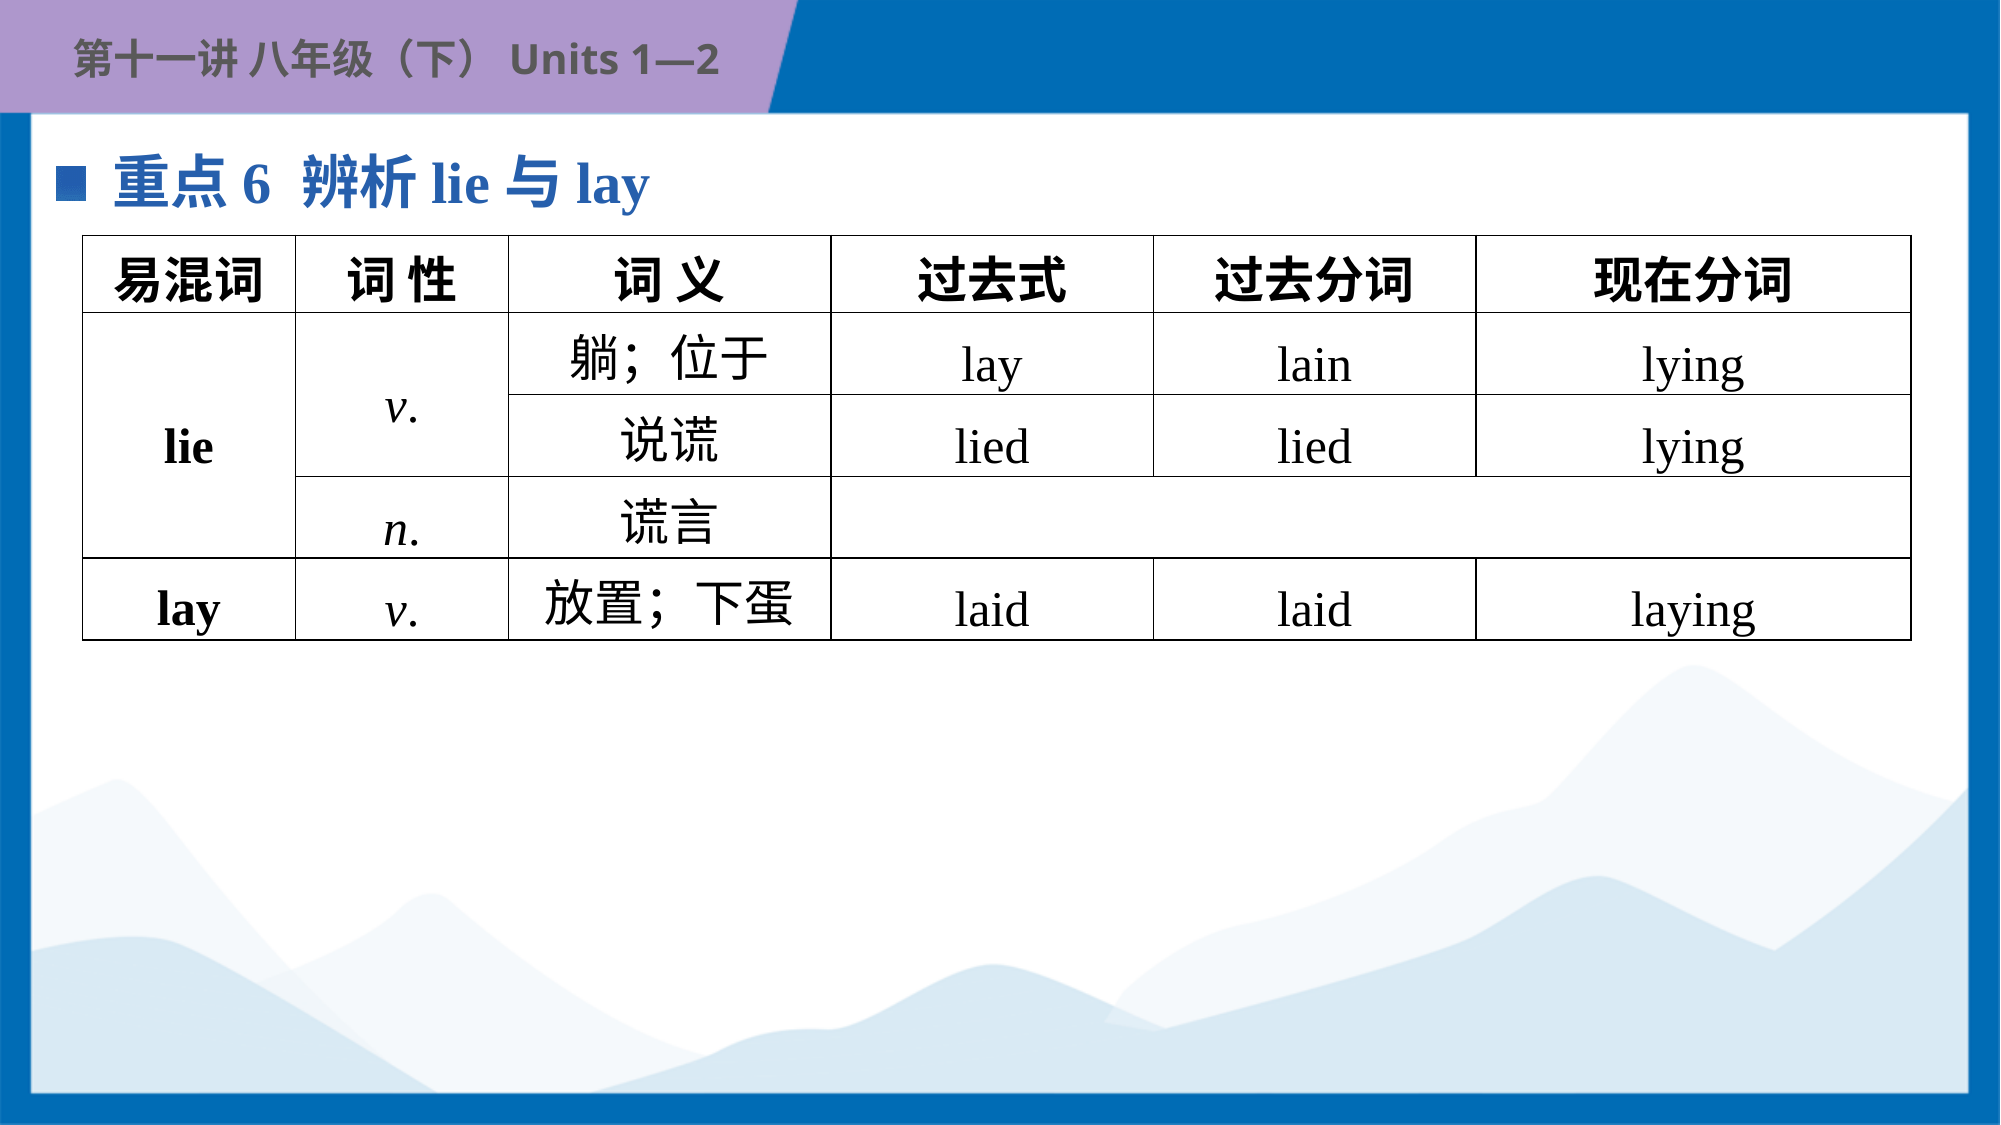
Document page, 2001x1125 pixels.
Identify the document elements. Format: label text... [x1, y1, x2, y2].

table_cell 谎言 [509, 477, 830, 557]
table_cell lied [1154, 395, 1475, 476]
table_header 词 义 [509, 236, 830, 312]
table_cell laid [832, 559, 1153, 639]
table_cell 放置；下蛋 [509, 559, 830, 639]
table_cell [832, 477, 1910, 557]
table_header 词 性 [296, 236, 508, 312]
table_cell 躺；位于 [509, 313, 830, 394]
table_cell laid [1154, 559, 1475, 639]
table_header 易混词 [83, 236, 295, 312]
table_cell v. [296, 559, 508, 639]
table_cell n. [296, 477, 508, 557]
table_cell lay [83, 559, 295, 639]
table_header 过去式 [832, 236, 1153, 312]
table_cell lying [1477, 395, 1910, 476]
table_cell laying [1477, 559, 1910, 639]
picture [0, 0, 2000, 1125]
table_cell lay [832, 313, 1153, 394]
table_cell 说谎 [509, 395, 830, 476]
table_cell lying [1477, 313, 1910, 394]
table_header 过去分词 [1154, 236, 1475, 312]
table_cell lied [832, 395, 1153, 476]
table_header 现在分词 [1477, 236, 1910, 312]
table_cell v. [296, 313, 508, 476]
text_box 重点6 辨析lie与lay [112, 144, 1917, 215]
table_cell lie [83, 313, 295, 557]
table_cell lain [1154, 313, 1475, 394]
